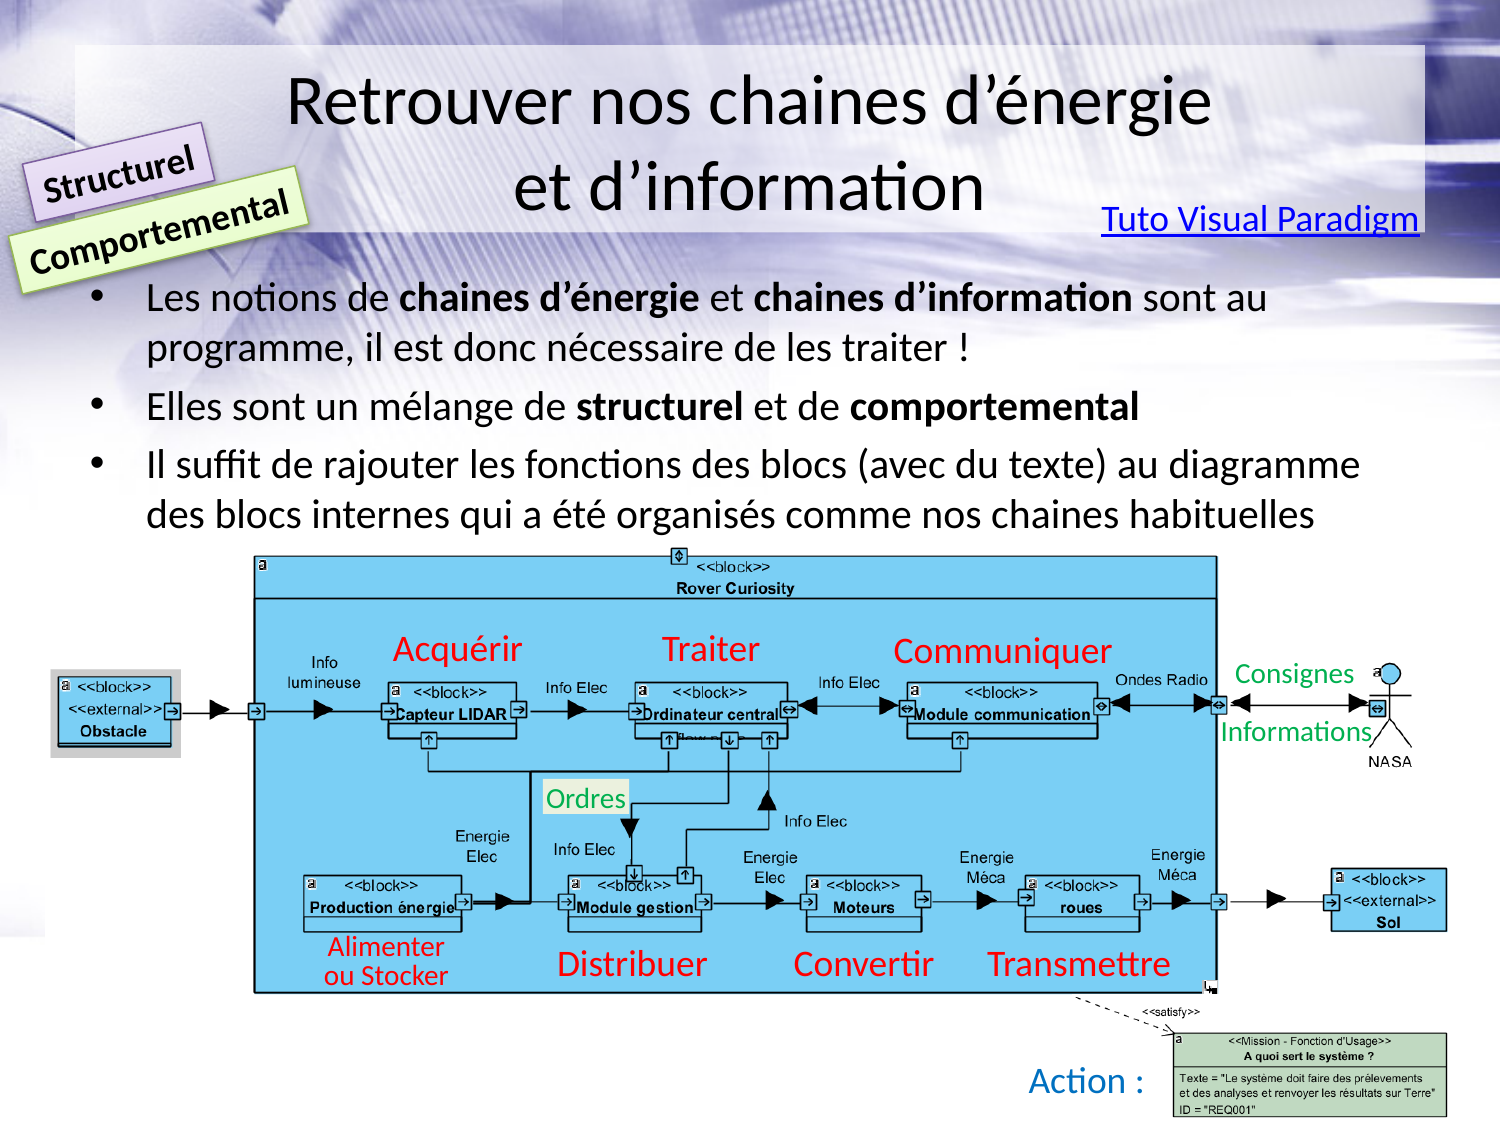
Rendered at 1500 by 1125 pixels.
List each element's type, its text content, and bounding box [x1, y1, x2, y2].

text_box Comportemental [7, 165, 310, 295]
text_box Structurel [21, 121, 216, 223]
text_box Tuto Visual Paradigm [1086, 186, 1435, 247]
text_box Les notions de chaines d’énergie et chaines d’information sont au programme, il est donc nécessaire de les traiter ! Elles sont un mélange de structurel et de comportemental Il suffit de rajouter les fonctions des blocs (avec du texte) au diagramme des blocs internes qui a été organisés comme nos chaines habituelles [75, 262, 1425, 541]
text_box Retrouver nos chaines d’énergie et d’information [75, 45, 1425, 233]
picture [0, 0, 1500, 1125]
text_box Action : [1016, 1055, 1067, 1101]
